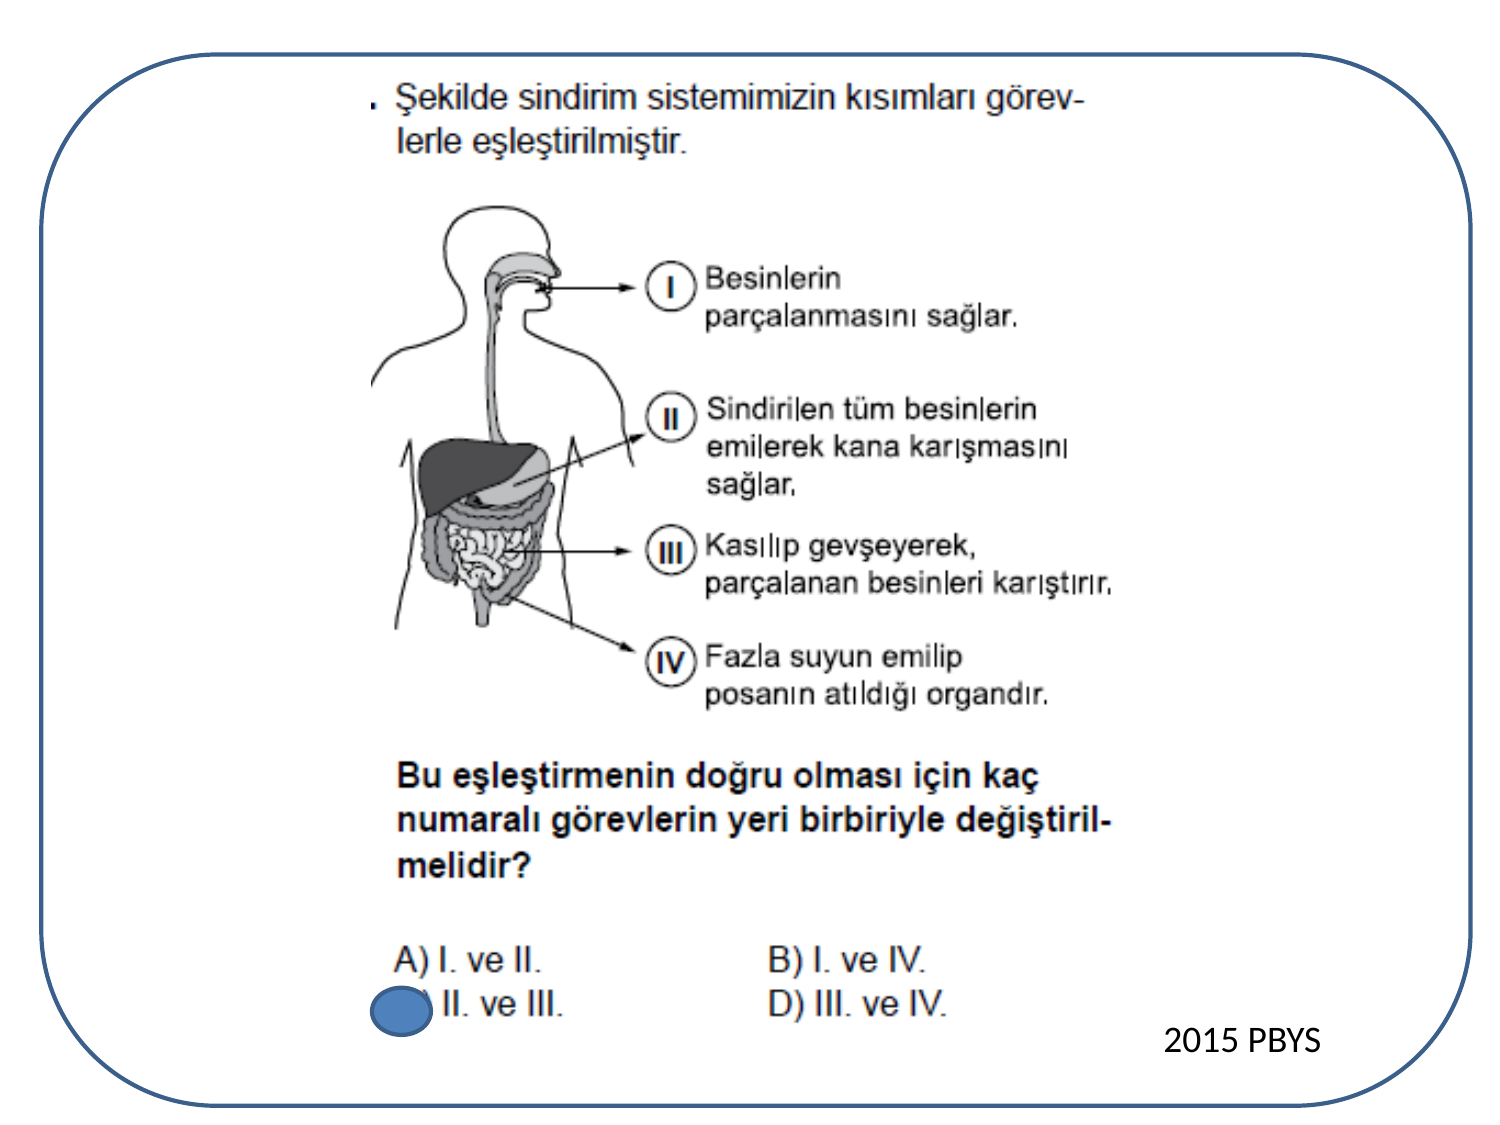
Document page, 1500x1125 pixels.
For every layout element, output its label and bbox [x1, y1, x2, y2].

picture [371, 66, 1136, 1032]
text_box [39, 52, 1473, 1108]
